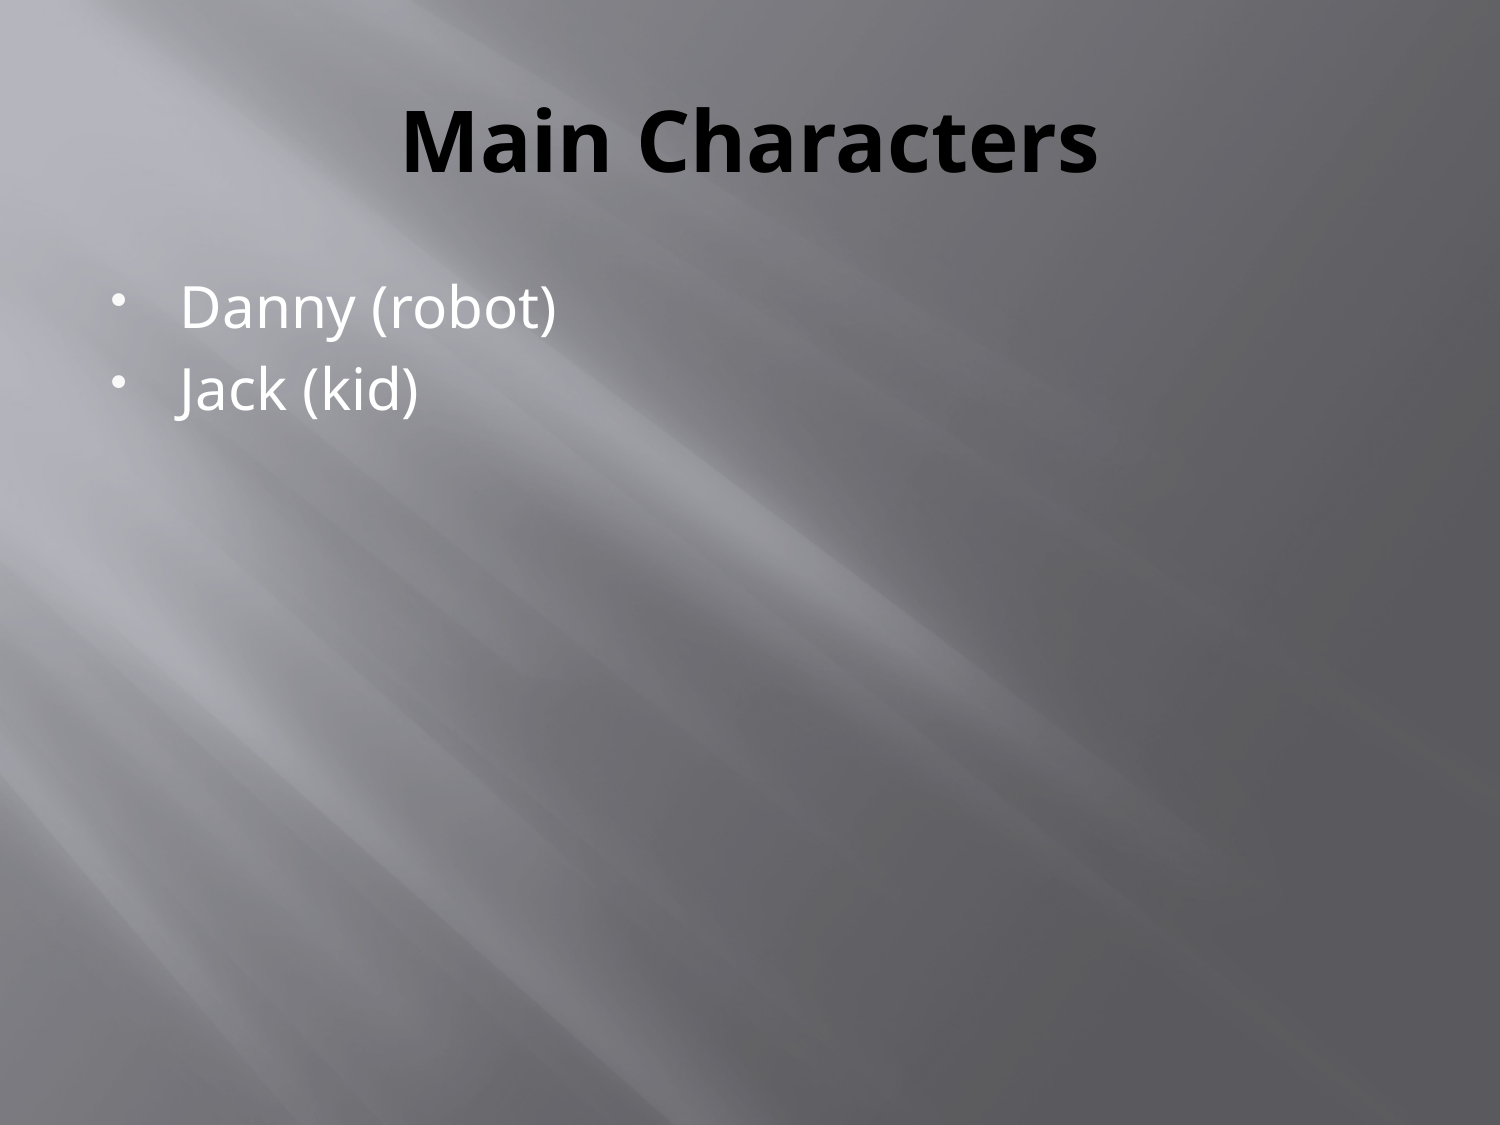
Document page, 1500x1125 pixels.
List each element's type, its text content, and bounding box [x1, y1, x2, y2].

list Danny (robot) Jack (kid) [75, 262, 1425, 1035]
title Main Characters [75, 45, 1425, 233]
